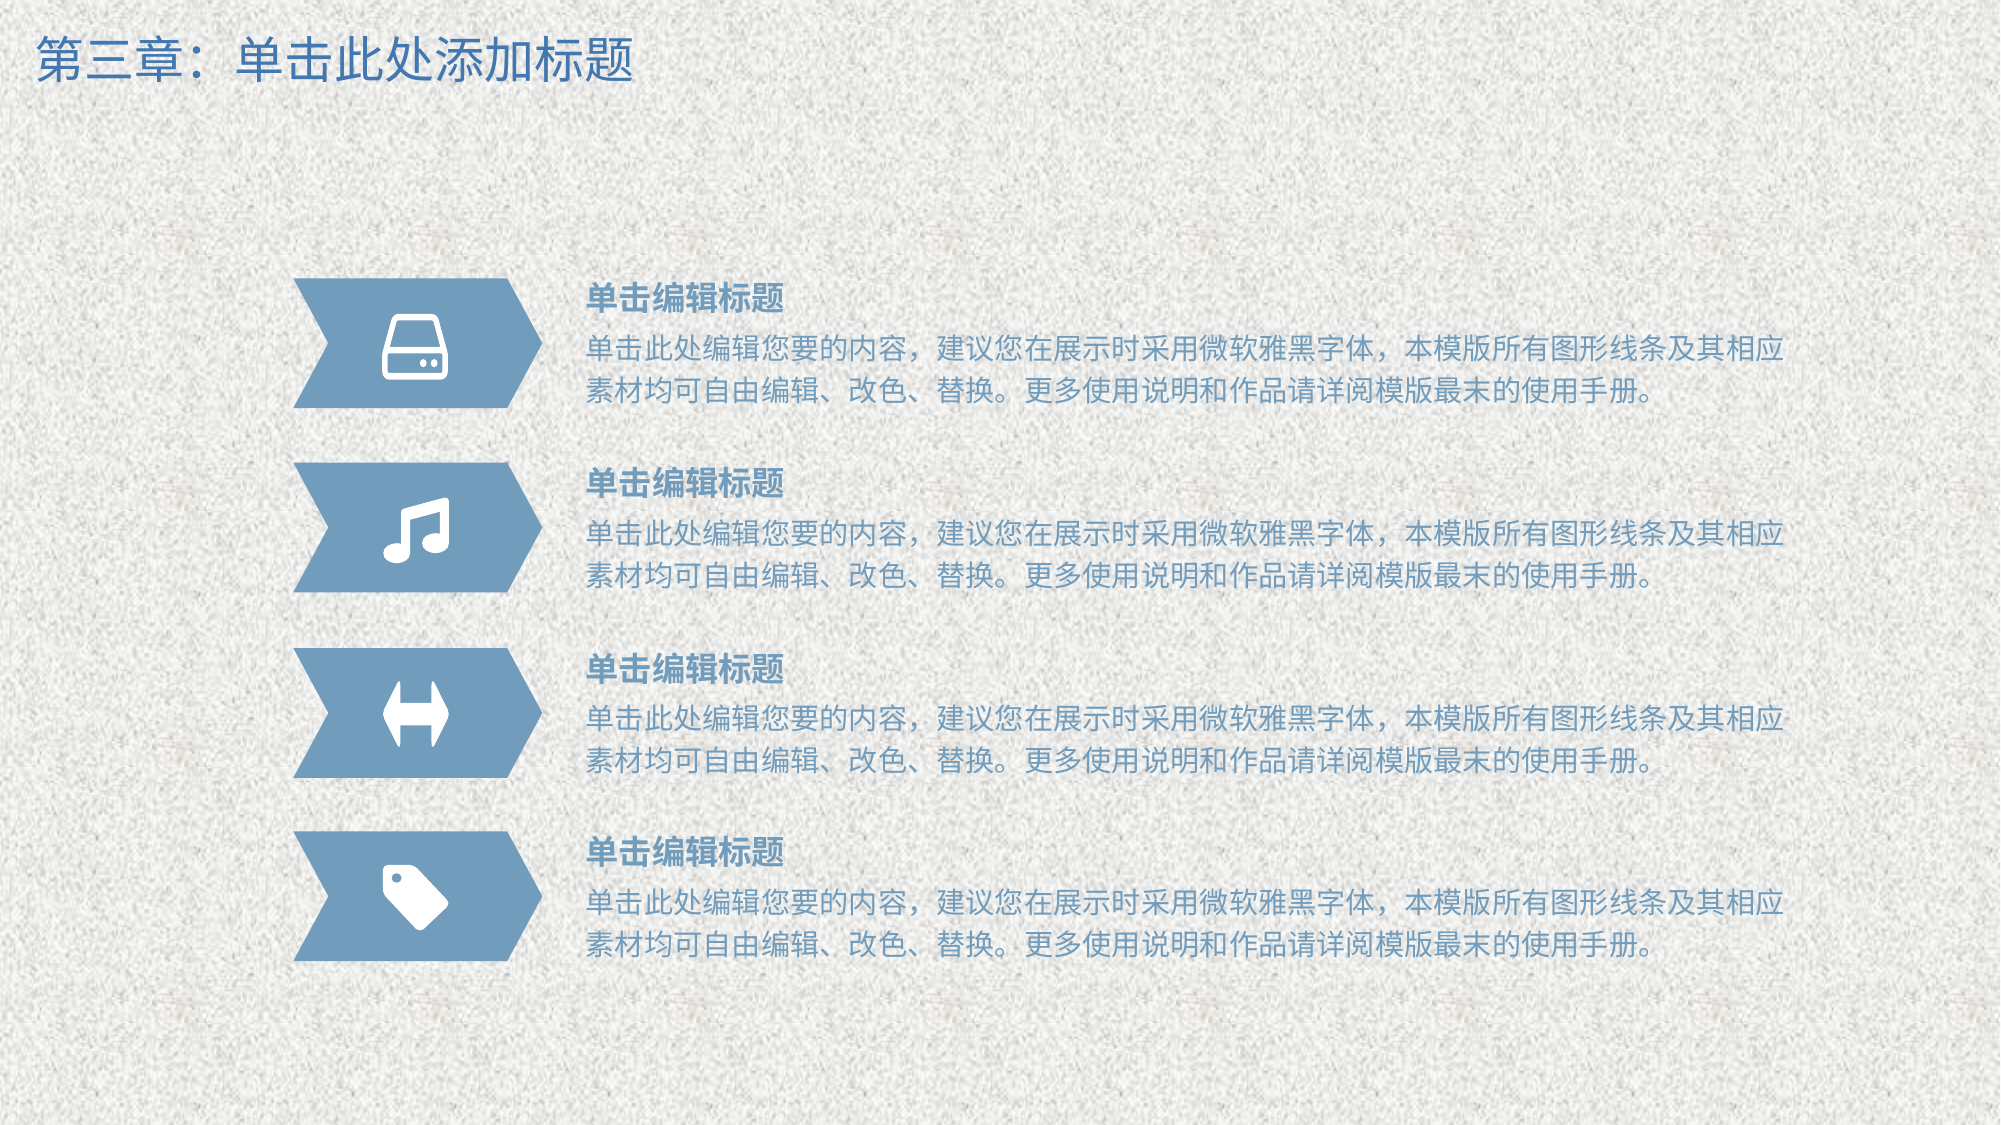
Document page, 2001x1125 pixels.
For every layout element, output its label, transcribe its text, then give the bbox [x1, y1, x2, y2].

text_box [383, 497, 449, 564]
text_box 单击编辑标题 [585, 277, 798, 318]
text_box [291, 461, 544, 594]
text_box [291, 830, 544, 963]
text_box [382, 313, 448, 380]
text_box 单击此处编辑您要的内容，建议您在展示时采用微软雅黑字体，本模版所有图形线条及其相应素材均可自由编辑、改色、替换。更多使用说明和作品请详阅模版最末的使用手册。 [585, 323, 1798, 408]
text_box [291, 277, 544, 410]
picture [0, 0, 2001, 1125]
text_box 第三章：单击此处添加标题 [19, 20, 665, 96]
text_box 单击此处编辑您要的内容，建议您在展示时采用微软雅黑字体，本模版所有图形线条及其相应素材均可自由编辑、改色、替换。更多使用说明和作品请详阅模版最末的使用手册。 [585, 693, 1798, 778]
text_box 单击编辑标题 [585, 648, 798, 689]
text_box 单击编辑标题 [585, 831, 798, 872]
text_box [291, 647, 544, 779]
text_box [383, 681, 449, 747]
text_box 单击此处编辑您要的内容，建议您在展示时采用微软雅黑字体，本模版所有图形线条及其相应素材均可自由编辑、改色、替换。更多使用说明和作品请详阅模版最末的使用手册。 [585, 508, 1798, 593]
text_box 单击编辑标题 [585, 462, 798, 503]
text_box 单击此处编辑您要的内容，建议您在展示时采用微软雅黑字体，本模版所有图形线条及其相应素材均可自由编辑、改色、替换。更多使用说明和作品请详阅模版最末的使用手册。 [585, 877, 1798, 961]
text_box [382, 864, 449, 931]
